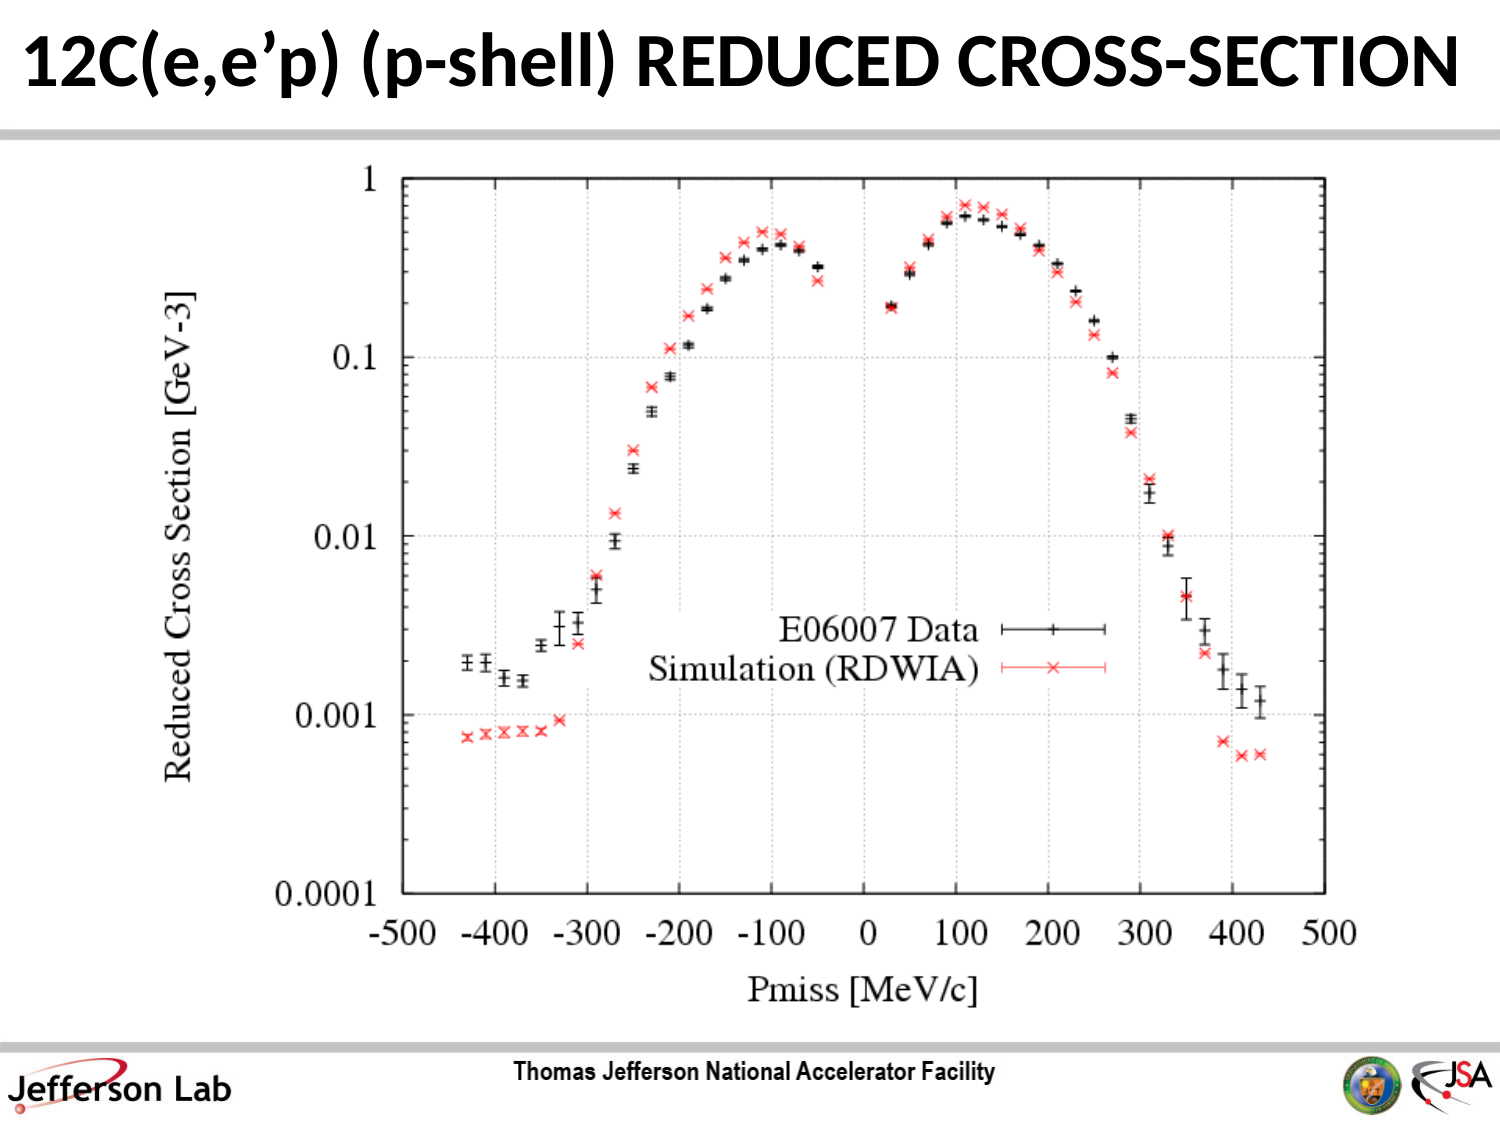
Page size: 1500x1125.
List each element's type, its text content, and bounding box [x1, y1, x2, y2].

picture [0, 149, 1500, 1125]
title 12C(e,e’p) (p-shell) REDUCED CROSS-SECTION [0, 0, 1500, 151]
